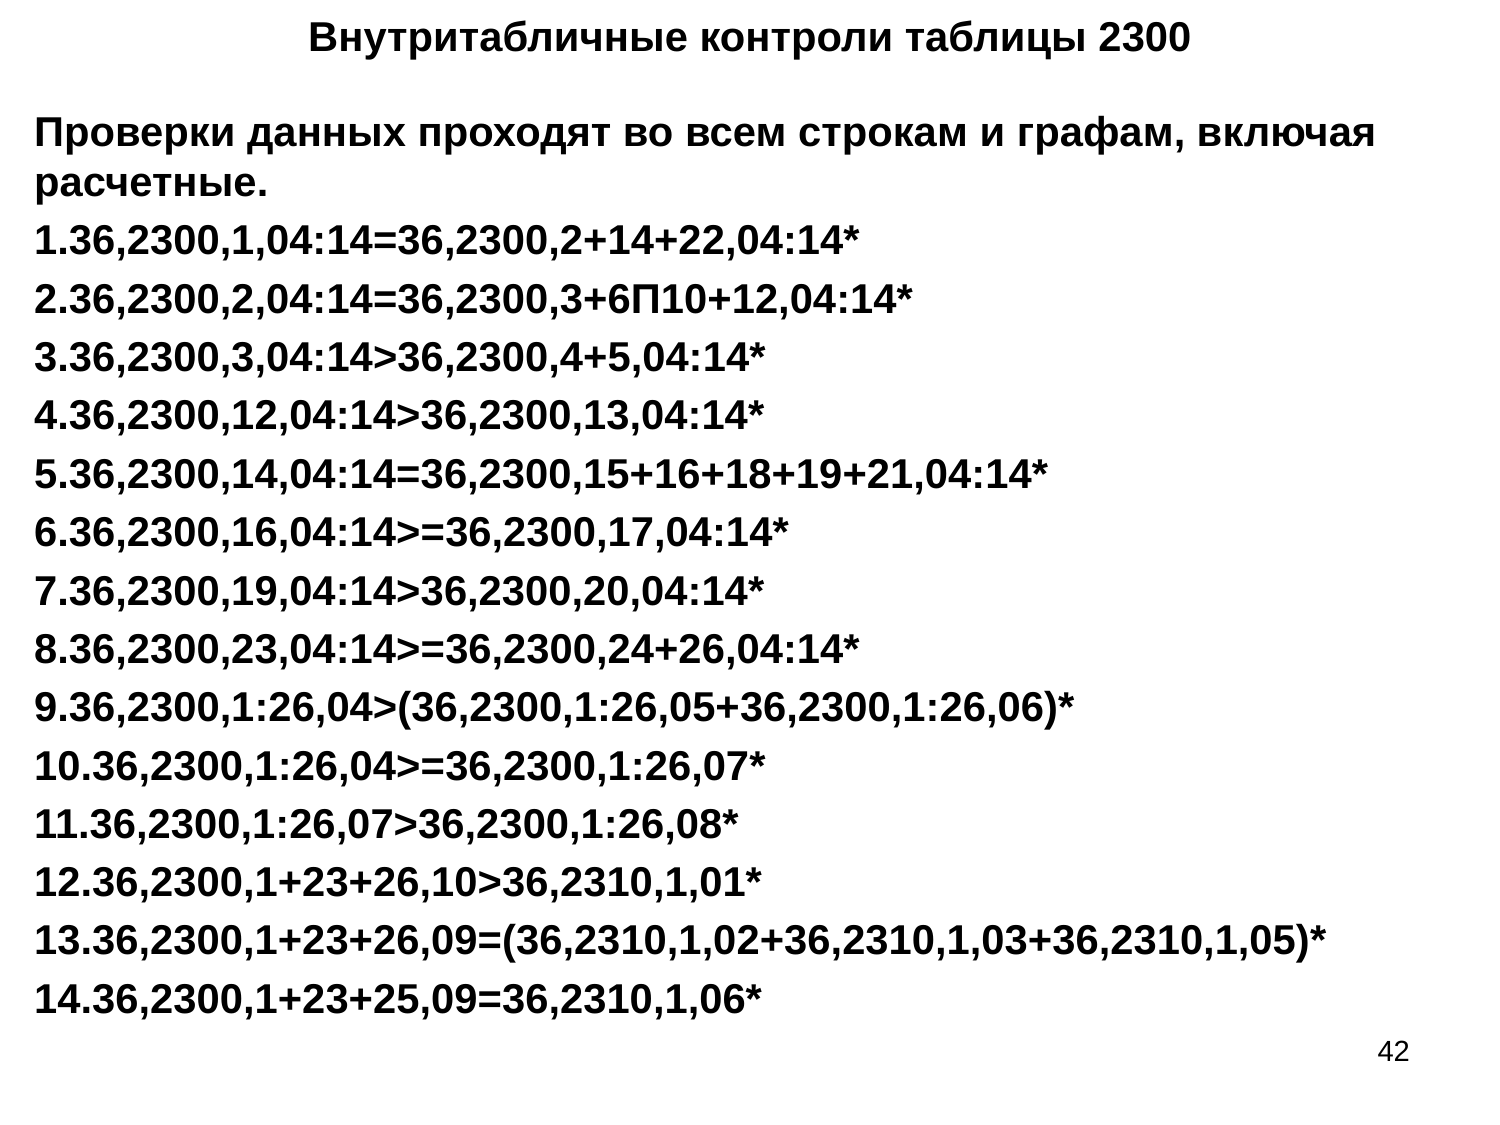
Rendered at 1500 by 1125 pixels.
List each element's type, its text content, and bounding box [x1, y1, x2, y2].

title Внутритабличные контроли таблицы 2300 [74, 8, 1426, 61]
slide_number 42 [1074, 1024, 1425, 1103]
list Проверки данных проходят во всем строкам и графам, включая расчетные. 1.36,2300,1,04:14=36,2300,2+14+22,04:14* 2.36,2300,2,04:14=36,2300,3+6П10+12,04:14* 3.36,2300,3,04:14>36,2300,4+5,04:14* 4.36,2300,12,04:14>36,2300,13,04:14* 5.36,2300,14,04:14=36,2300,15+16+18+19+21,04:14* 6.36,2300,16,04:14>=36,2300,17,04:14* 7.36,2300,19,04:14>36,2300,20,04:14* 8.36,2300,23,04:14>=36,2300,24+26,04:14* 9.36,2300,1:26,04>(36,2300,1:26,05+36,2300,1:26,06)* 10.36,2300,1:26,04>=36,2300,1:26,07* 11.36,2300,1:26,07>36,2300,1:26,08* 12.36,2300,1+23+26,10>36,2310,1,01* 13.36,2300,1+23+26,09=(36,2310,1,02+36,2310,1,03+36,2310,1,05)* 14.36,2300,1+23+25,09=36,2310,1,06* [18, 97, 1467, 1036]
